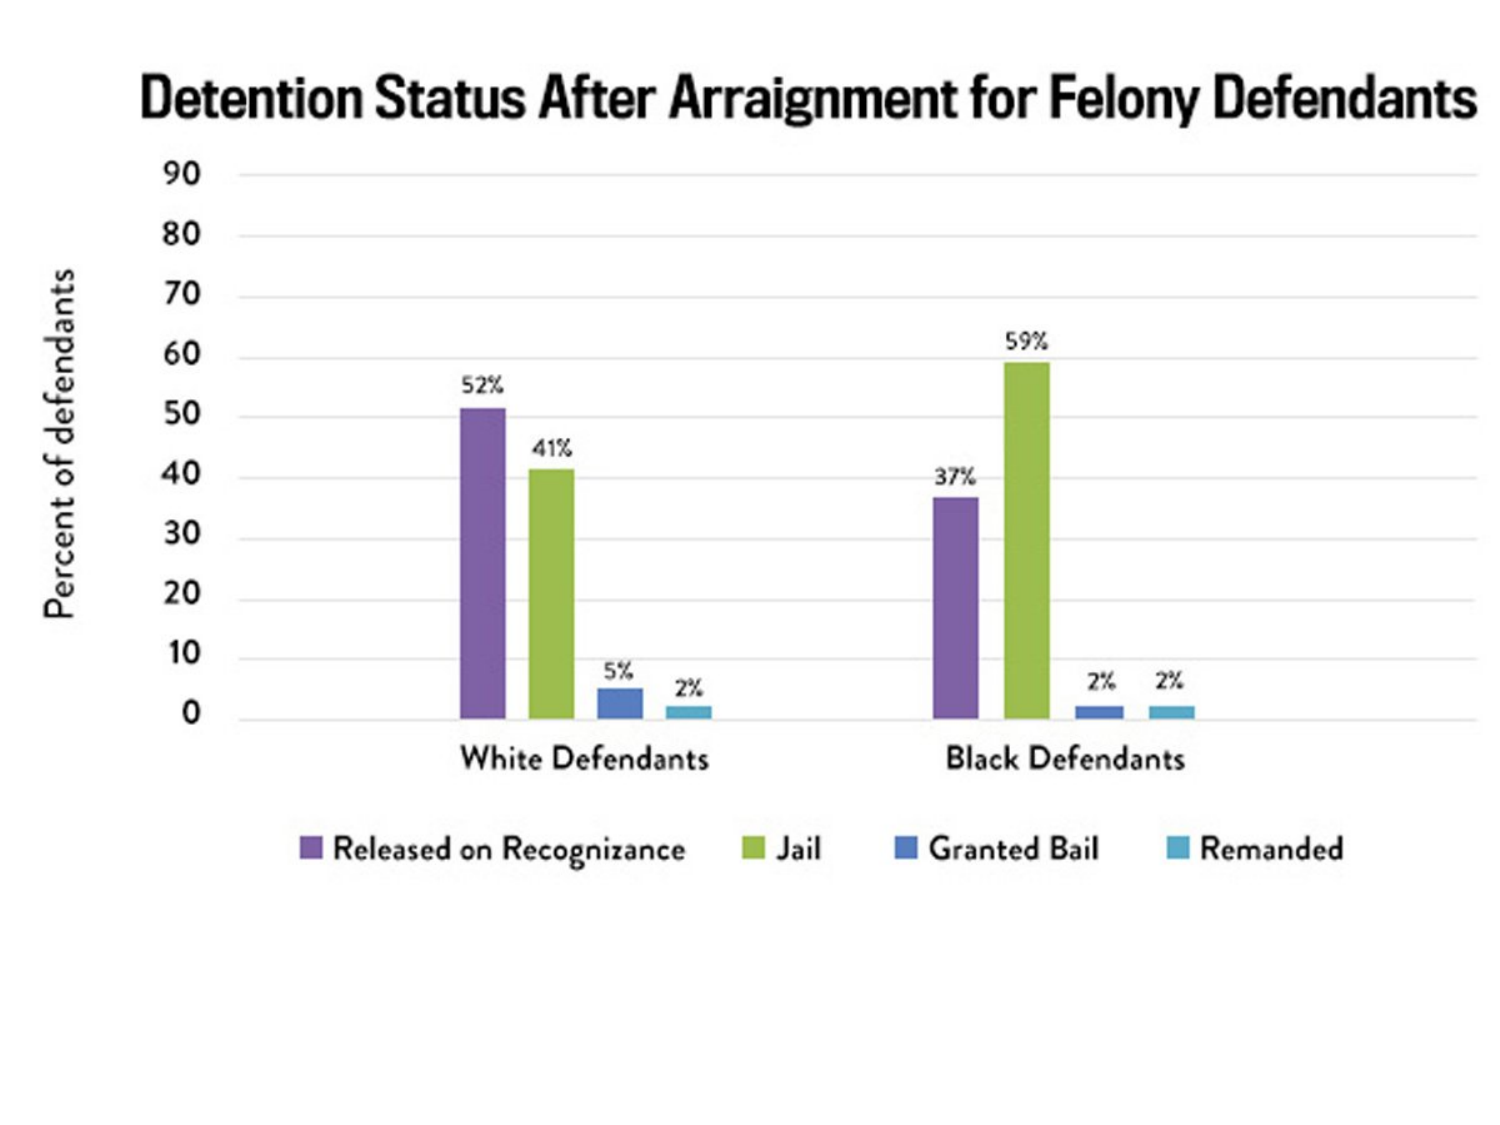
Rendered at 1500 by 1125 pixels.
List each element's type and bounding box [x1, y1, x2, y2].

picture [0, 44, 1500, 911]
